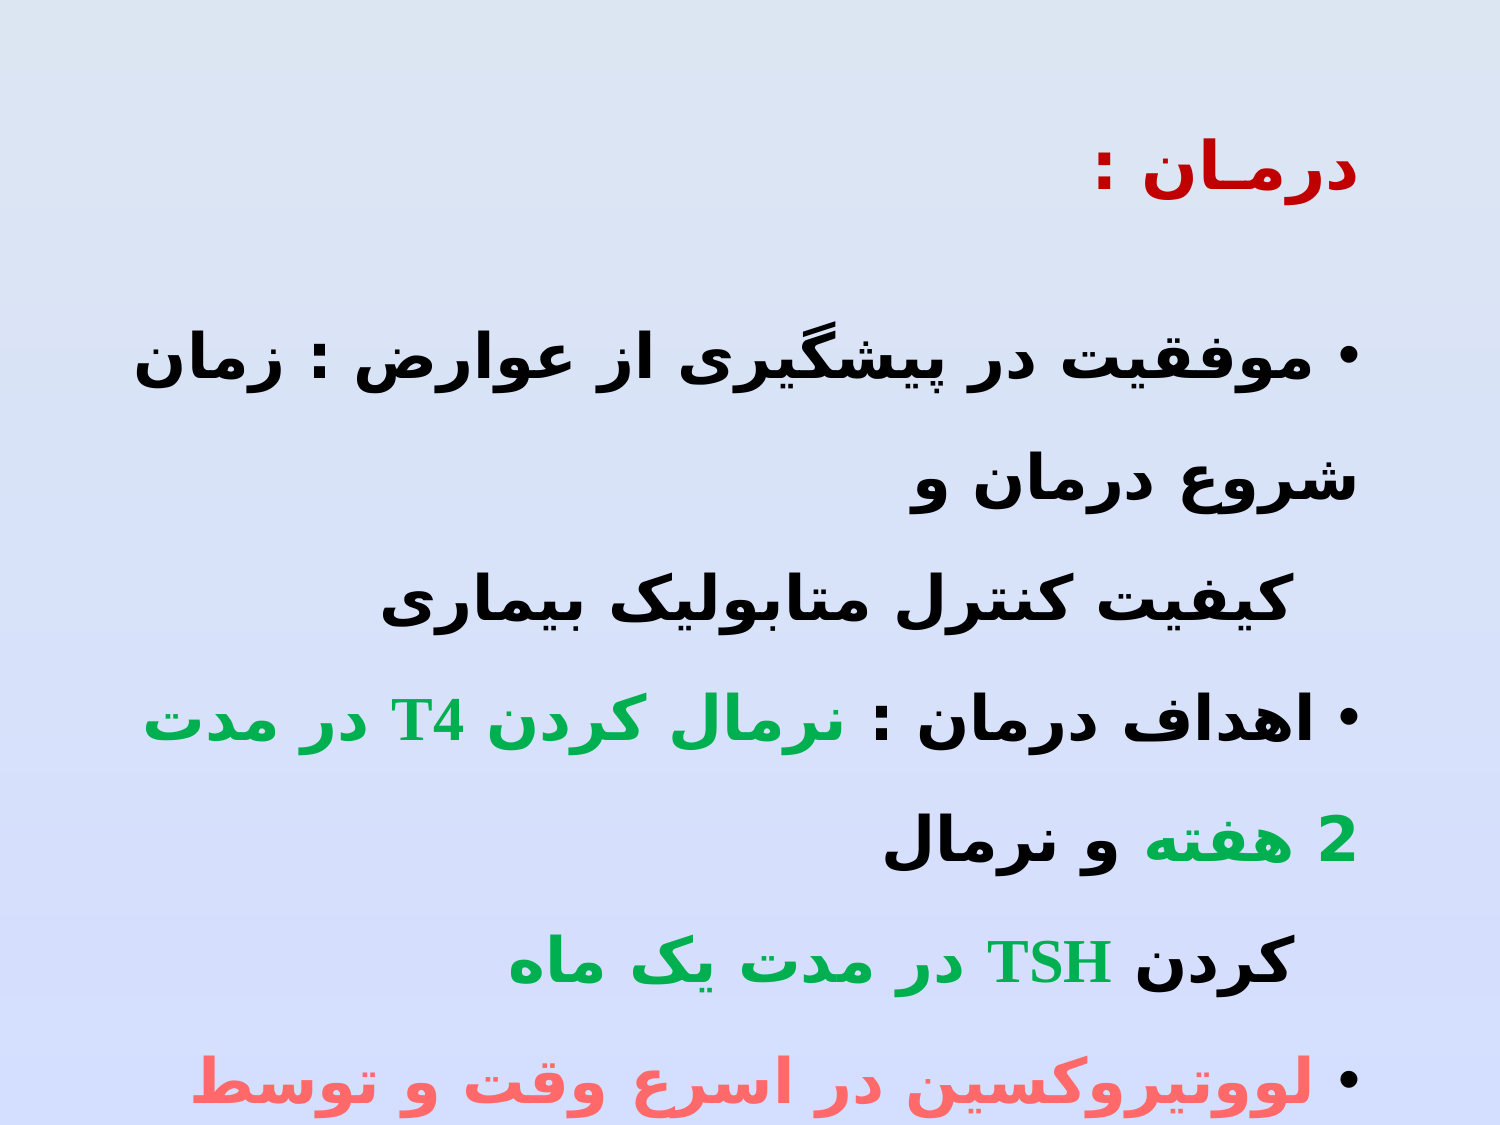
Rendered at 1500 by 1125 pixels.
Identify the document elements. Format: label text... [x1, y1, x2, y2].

subtitle موفقیت در پیشگیری از عوارض : زمان شروع درمان و کیفیت کنترل متابولیک بیماری اهداف درمان : نرمال کردن T4 در مدت 2 هفته و نرمال کردن TSH در مدت یک ماه لووتیروکسین در اسرع وقت و توسط اولین پزشک در دسترس [87, 262, 1375, 1050]
text_box درمـان : [937, 87, 1375, 238]
